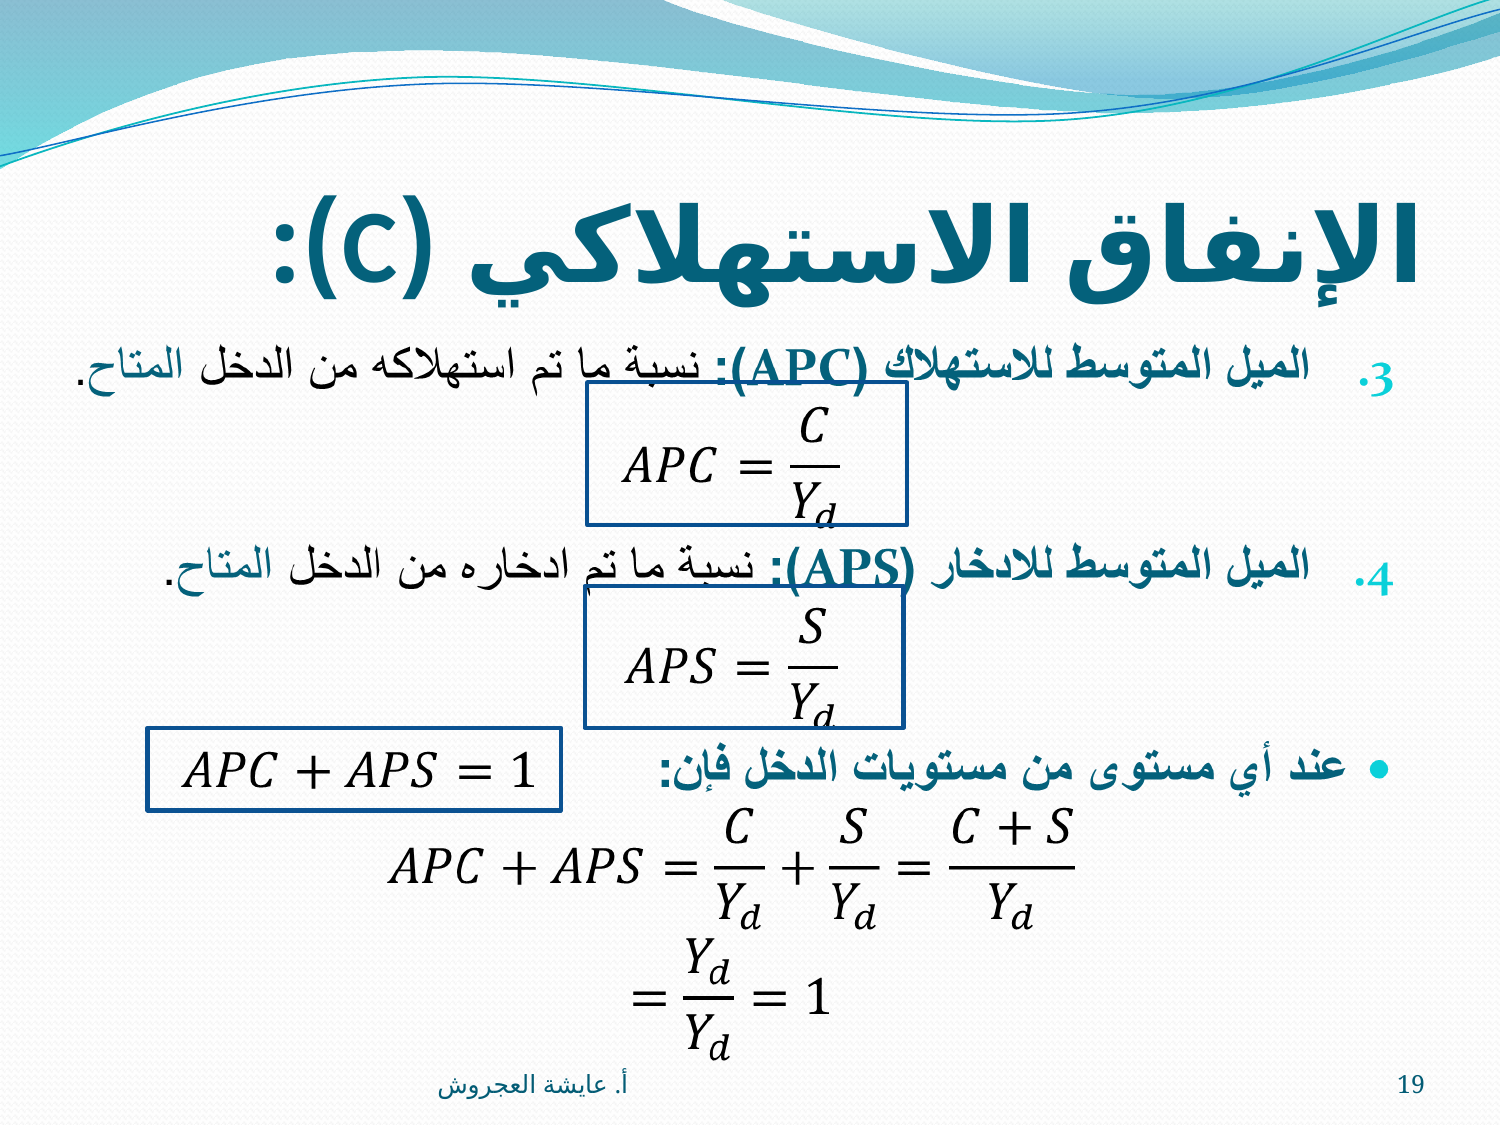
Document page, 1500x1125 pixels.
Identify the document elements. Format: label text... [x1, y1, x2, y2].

footer أ. عايشة العجروش [437, 1042, 988, 1103]
text_box [583, 584, 906, 730]
title الإنفاق الاستهلاكي (C): [75, 115, 1425, 303]
slide_number 22 [578, 382, 914, 539]
list [41, 317, 1425, 1071]
picture [584, 380, 909, 528]
slide_number 19 [1299, 1042, 1425, 1103]
text_box [145, 726, 563, 813]
